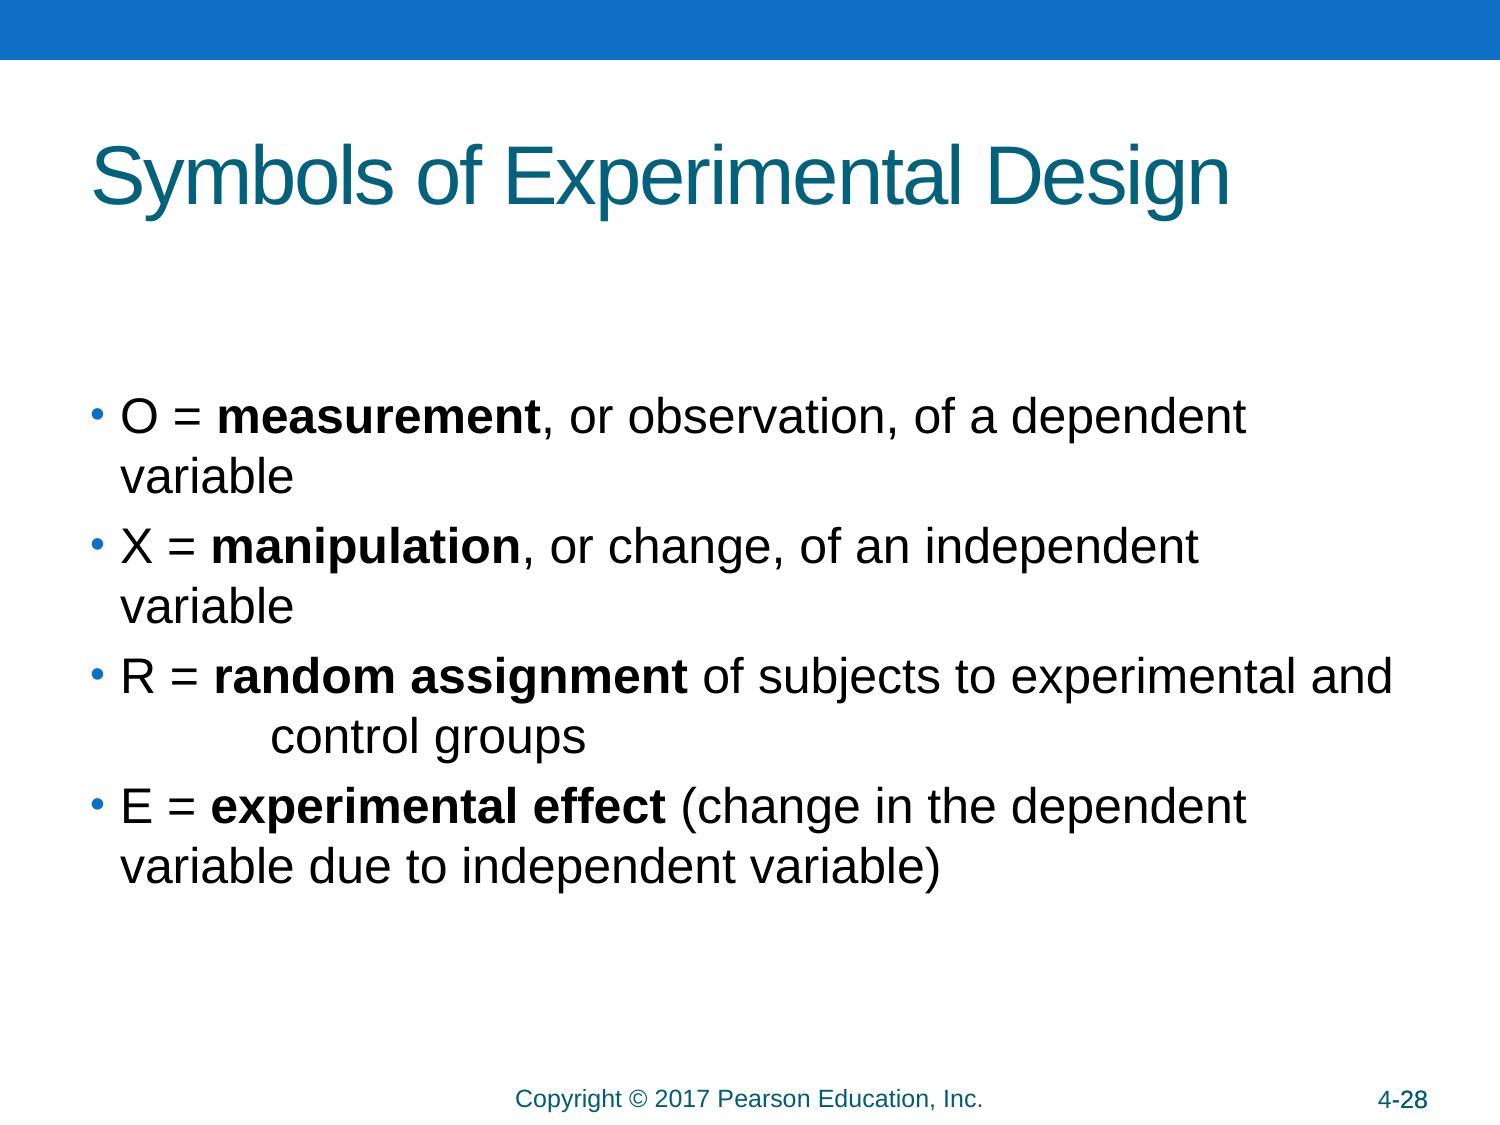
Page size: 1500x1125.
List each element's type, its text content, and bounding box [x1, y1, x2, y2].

list O = measurement, or observation, of a dependent variable X = manipulation, or change, of an independent variable R = random assignment of subjects to experimental and control groups E = experimental effect (change in the dependent variable due to independent variable) [75, 376, 1425, 1125]
title Symbols of Experimental Design [75, 90, 1425, 253]
